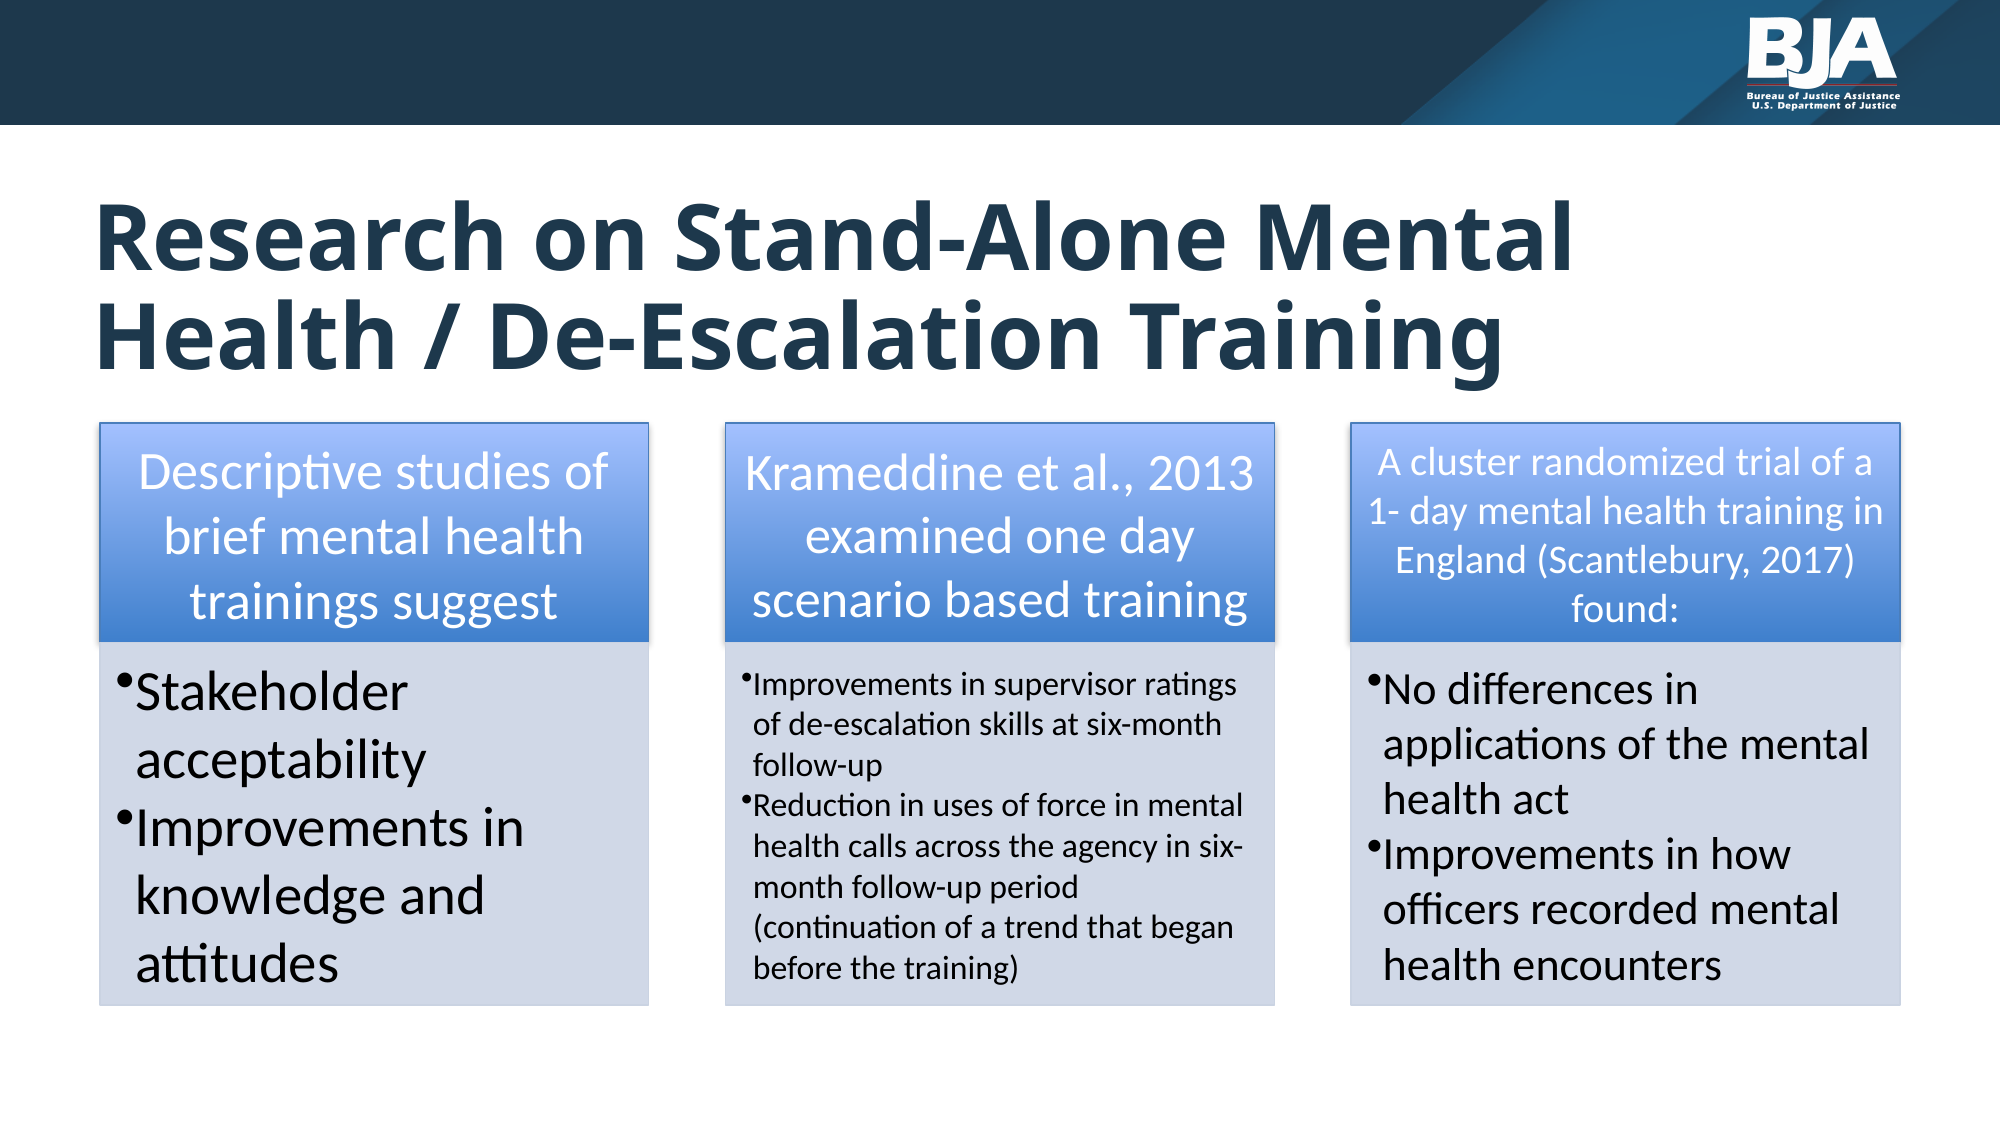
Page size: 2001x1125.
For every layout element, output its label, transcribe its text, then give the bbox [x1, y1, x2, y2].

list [99, 422, 1901, 1006]
title Research on Stand-Alone Mental Health / De-Escalation Training [77, 196, 1900, 384]
picture [0, 0, 2000, 125]
